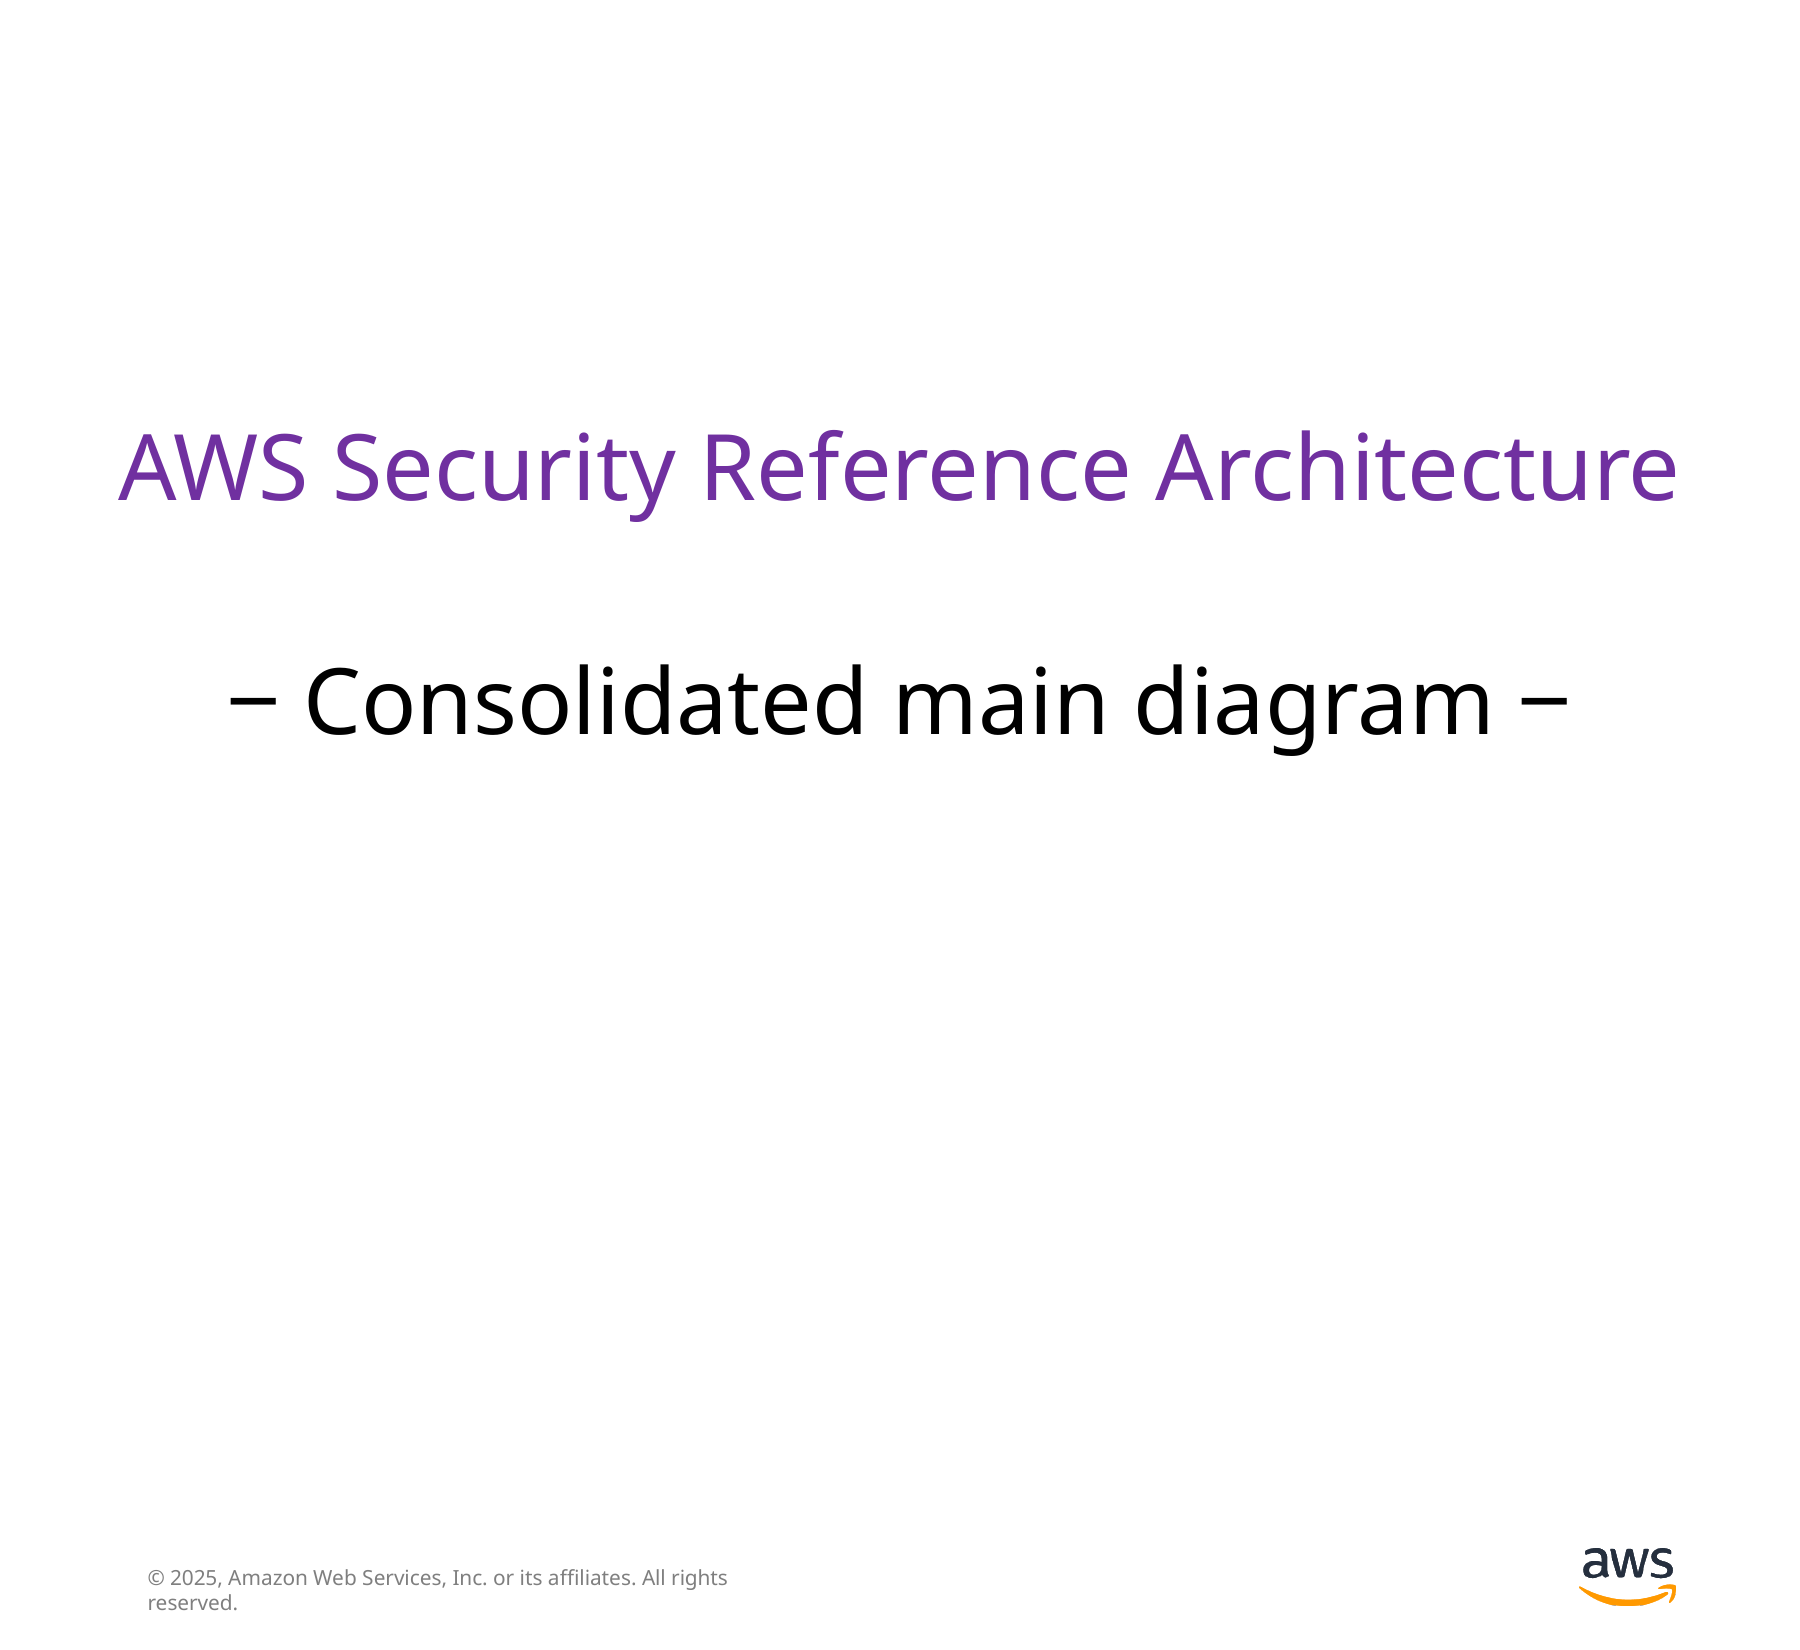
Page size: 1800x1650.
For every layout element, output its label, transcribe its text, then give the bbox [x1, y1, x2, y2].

title AWS Security Reference Architecture ‒ Consolidated main diagram ‒ [83, 263, 1717, 762]
text_box © 2025, Amazon Web Services, Inc. or its affiliates. All rights reserved. [147, 1564, 810, 1615]
picture [1579, 1548, 1676, 1607]
